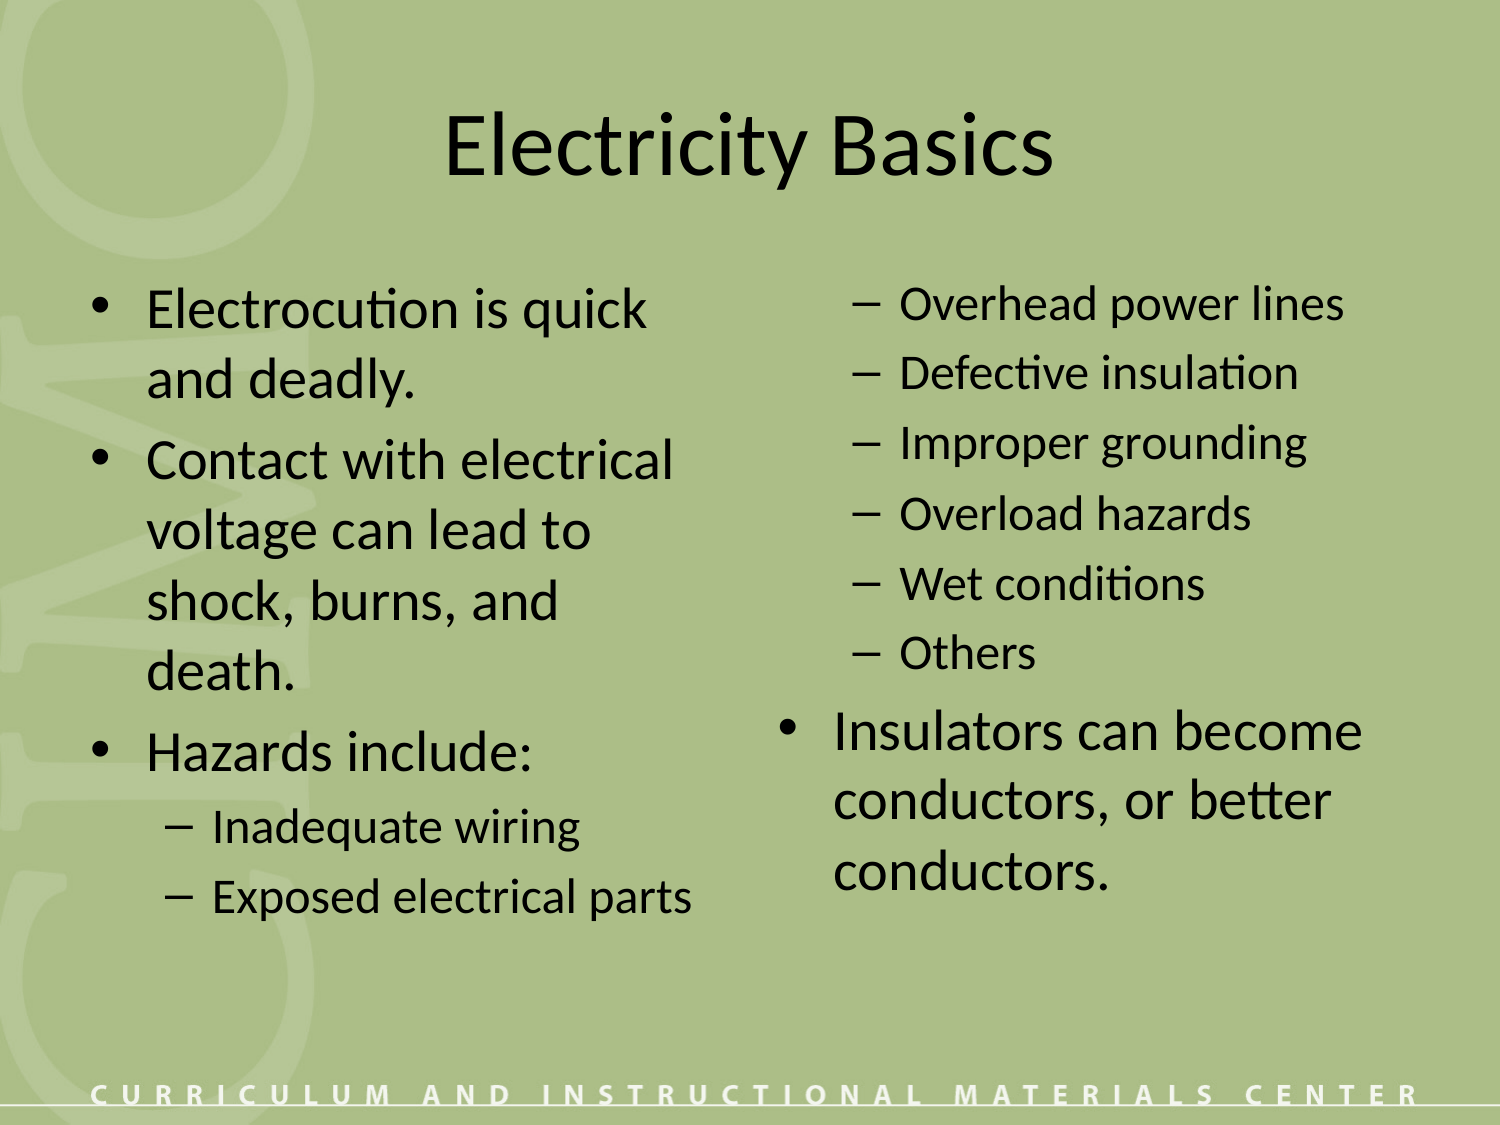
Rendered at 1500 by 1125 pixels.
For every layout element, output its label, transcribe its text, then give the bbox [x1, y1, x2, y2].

list Overhead power lines Defective insulation Improper grounding Overload hazards Wet conditions Others Insulators can become conductors, or better conductors. [762, 262, 1425, 1005]
list Electrocution is quick and deadly. Contact with electrical voltage can lead to shock, burns, and death. Hazards include: Inadequate wiring Exposed electrical parts [75, 262, 738, 1005]
title Electricity Basics [75, 45, 1425, 233]
